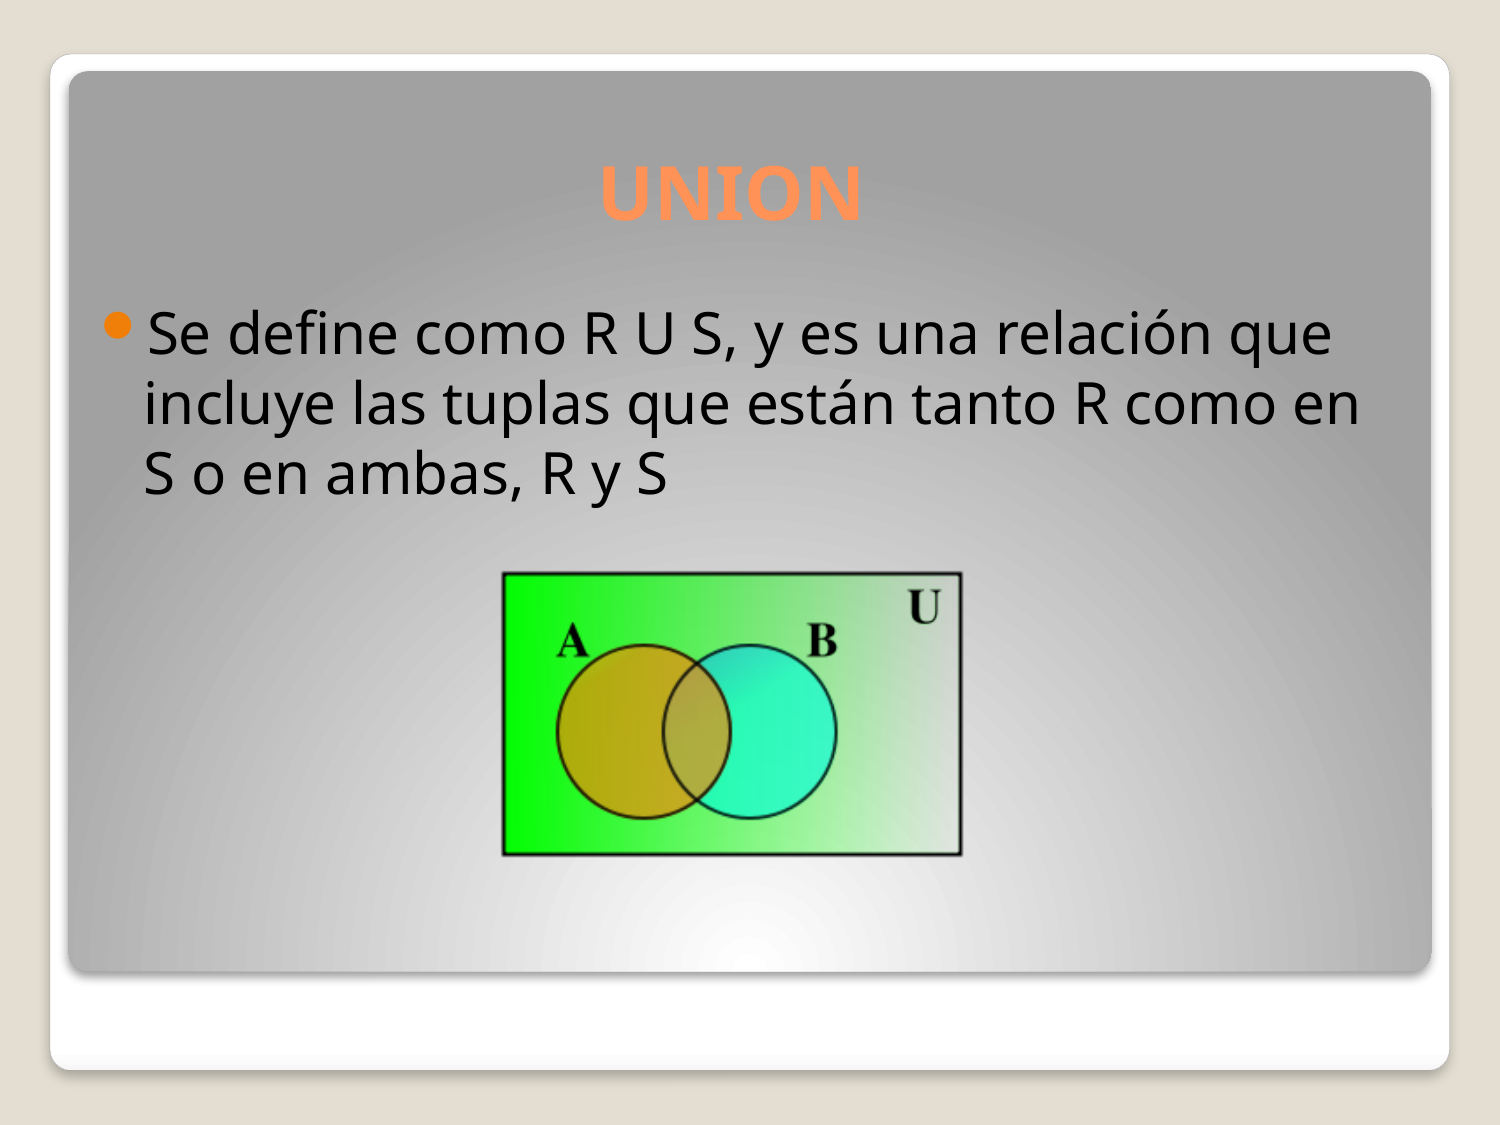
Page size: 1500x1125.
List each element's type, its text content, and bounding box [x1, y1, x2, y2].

picture [468, 538, 997, 891]
title UNION [70, 70, 1413, 243]
list Se define como R U S, y es una relación que incluye las tuplas que están tanto R como en S o en ambas, R y S [70, 281, 1413, 969]
